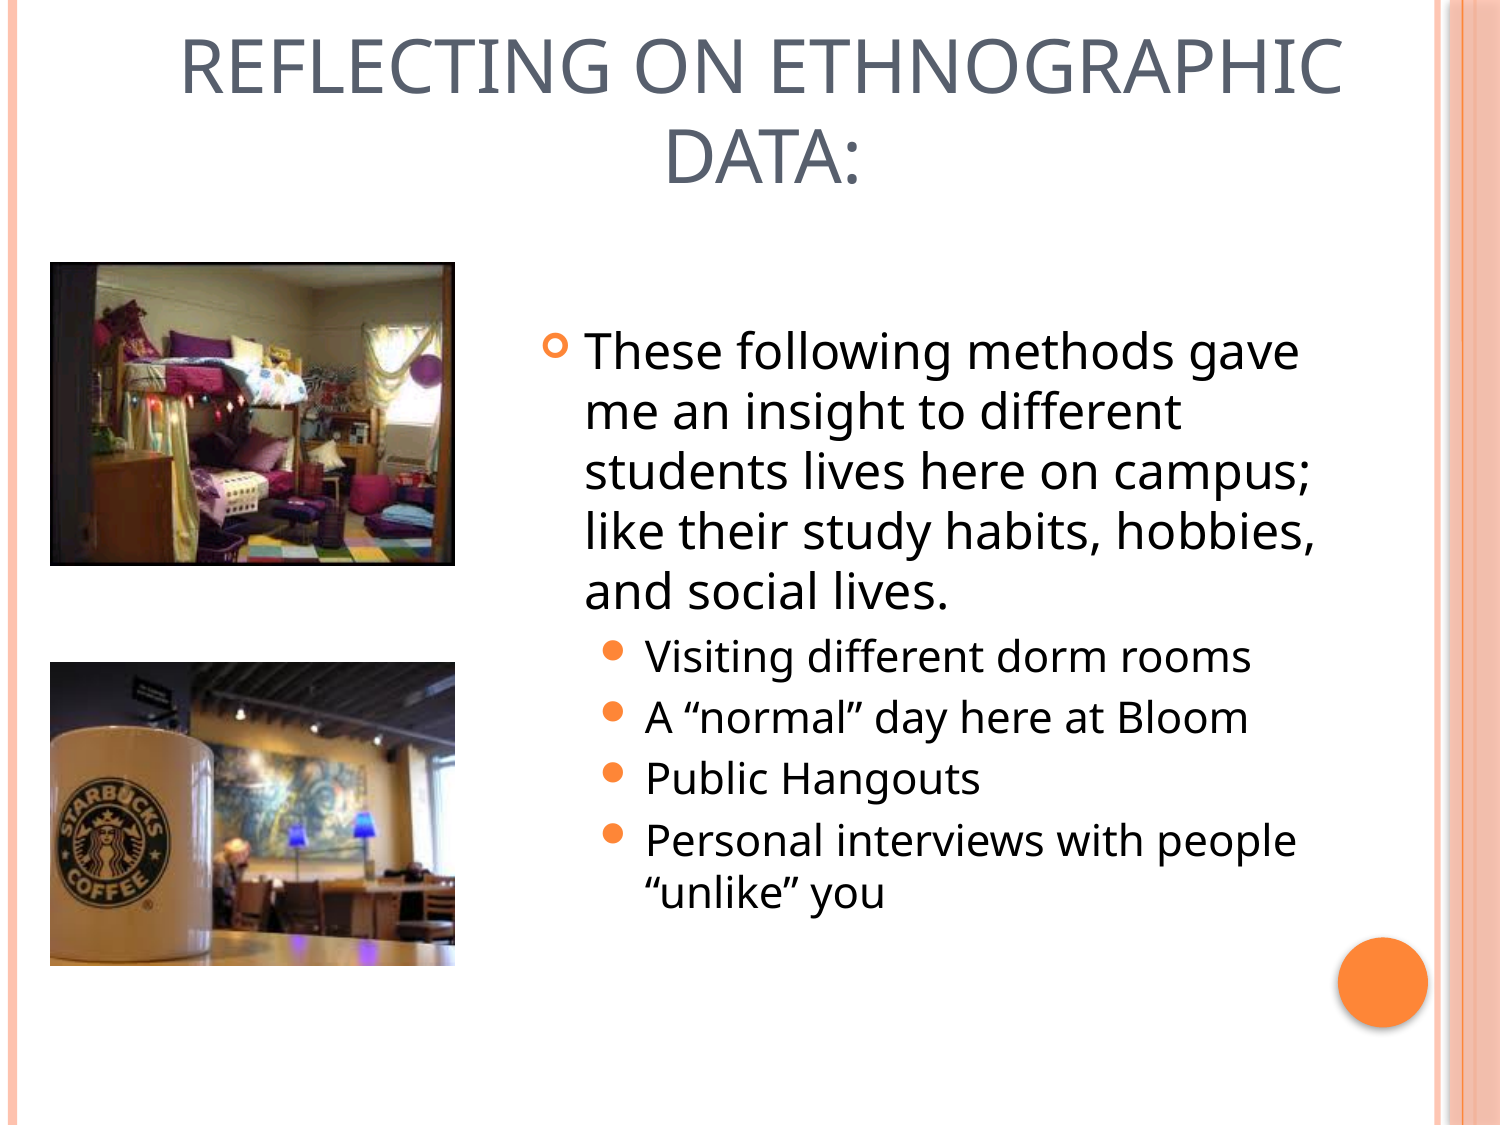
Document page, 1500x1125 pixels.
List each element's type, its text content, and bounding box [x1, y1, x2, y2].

picture [49, 261, 456, 567]
title Reflecting on Ethnographic data: [75, 75, 1450, 207]
picture [49, 661, 456, 967]
list These following methods gave me an insight to different students lives here on campus; like their study habits, hobbies, and social lives. Visiting different dorm rooms A “normal” day here at Bloom Public Hangouts Personal interviews with people “unlike” you [525, 312, 1342, 963]
